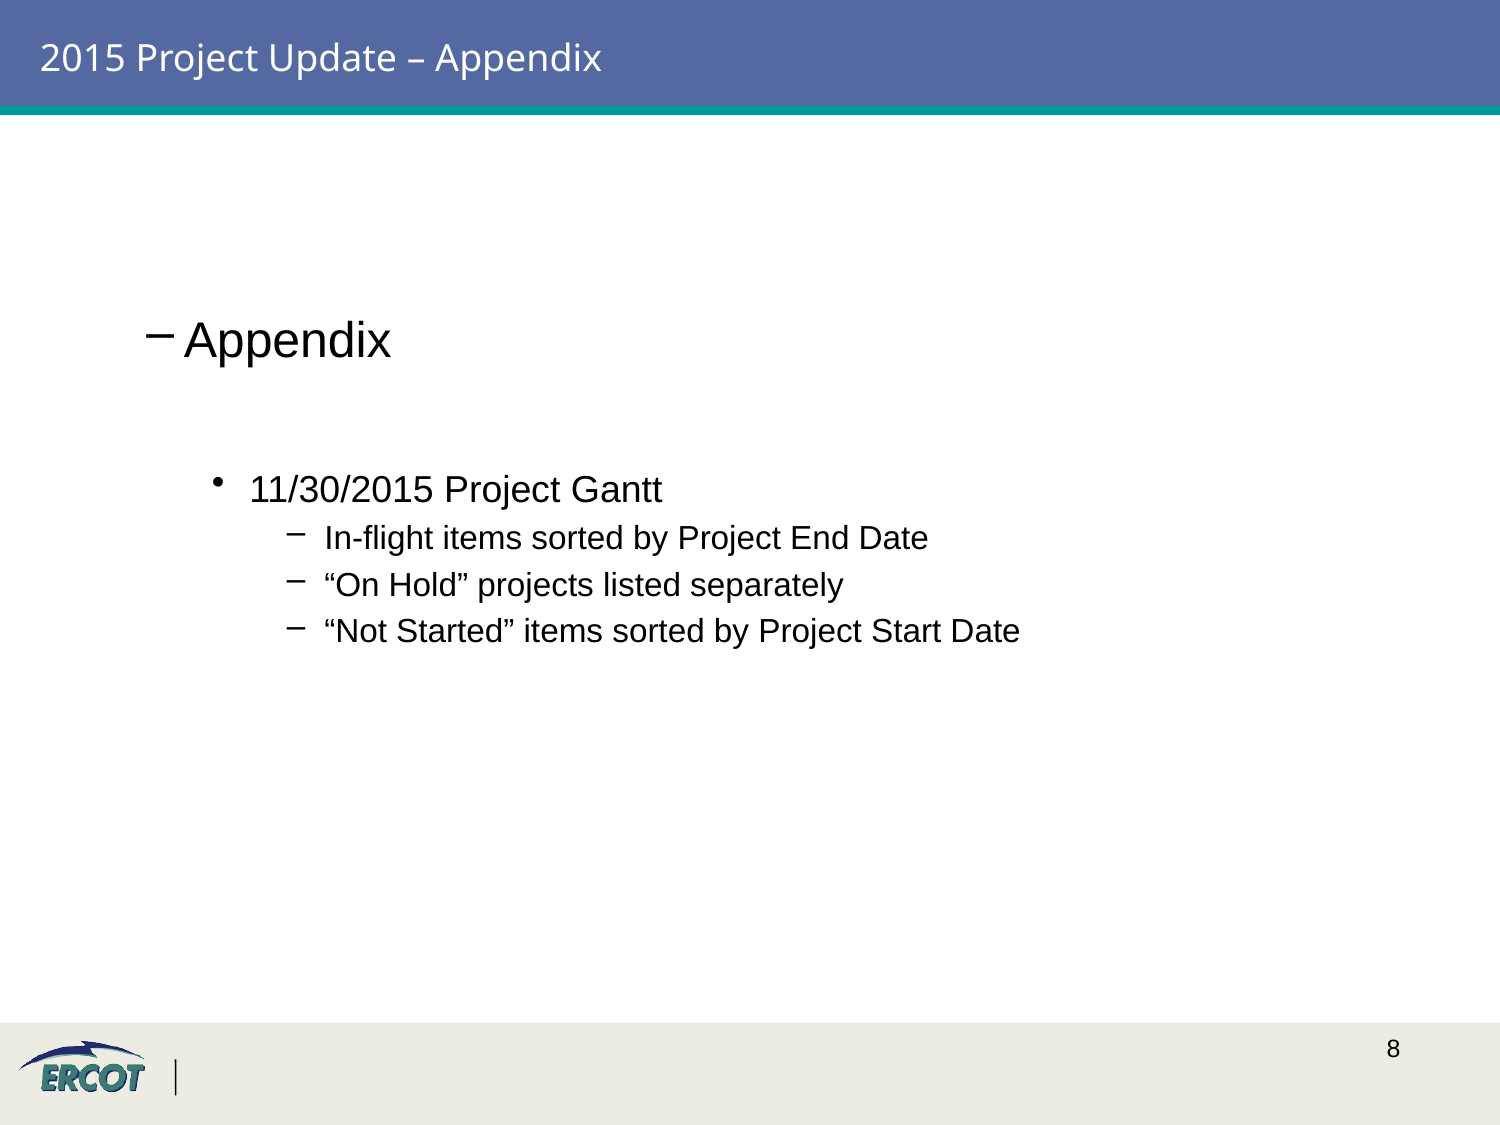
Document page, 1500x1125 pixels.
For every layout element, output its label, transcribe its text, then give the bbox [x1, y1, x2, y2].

title 2015 Project Update – Appendix [24, 0, 1013, 113]
list Appendix 11/30/2015 Project Gantt In-flight items sorted by Project End Date “On Hold” projects listed separately “Not Started” items sorted by Project Start Date [75, 299, 1425, 813]
picture [10, 1031, 151, 1111]
